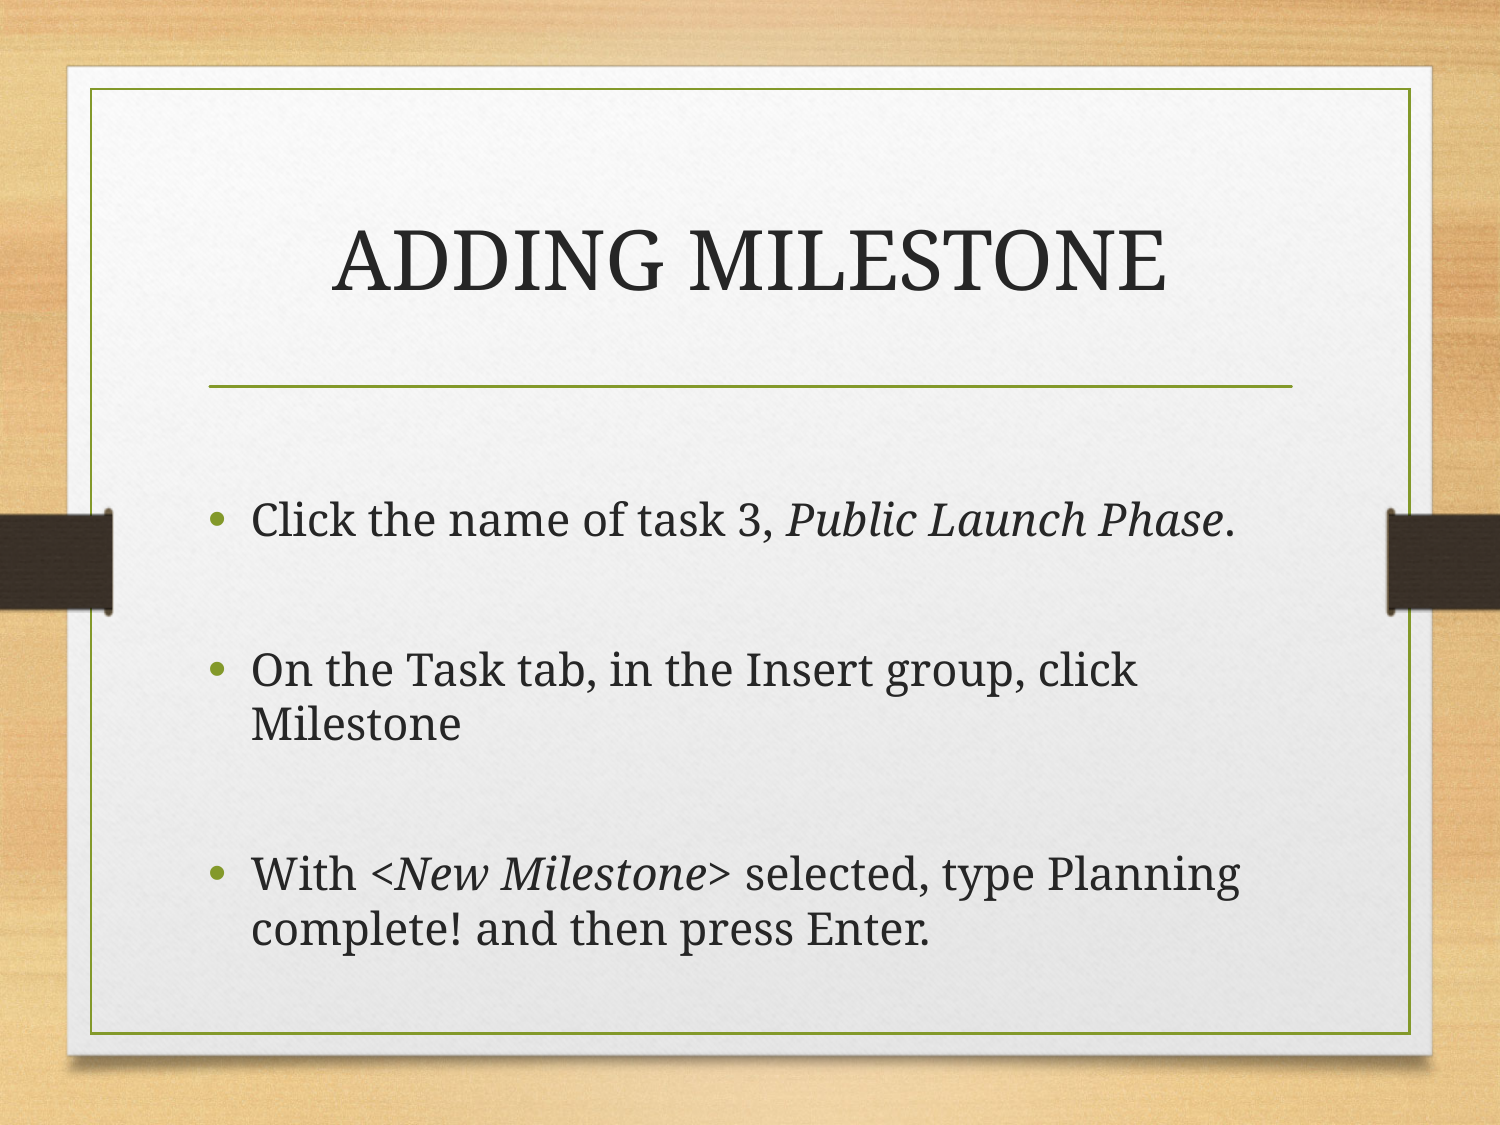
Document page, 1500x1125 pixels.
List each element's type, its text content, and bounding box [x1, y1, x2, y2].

list Click the name of task 3, Public Launch Phase. On the Task tab, in the Insert group, click Milestone With <New Milestone> selected, type Planning complete! and then press Enter. [193, 408, 1309, 974]
title ADDING MILESTONE [193, 150, 1309, 365]
picture [0, 0, 1500, 1125]
